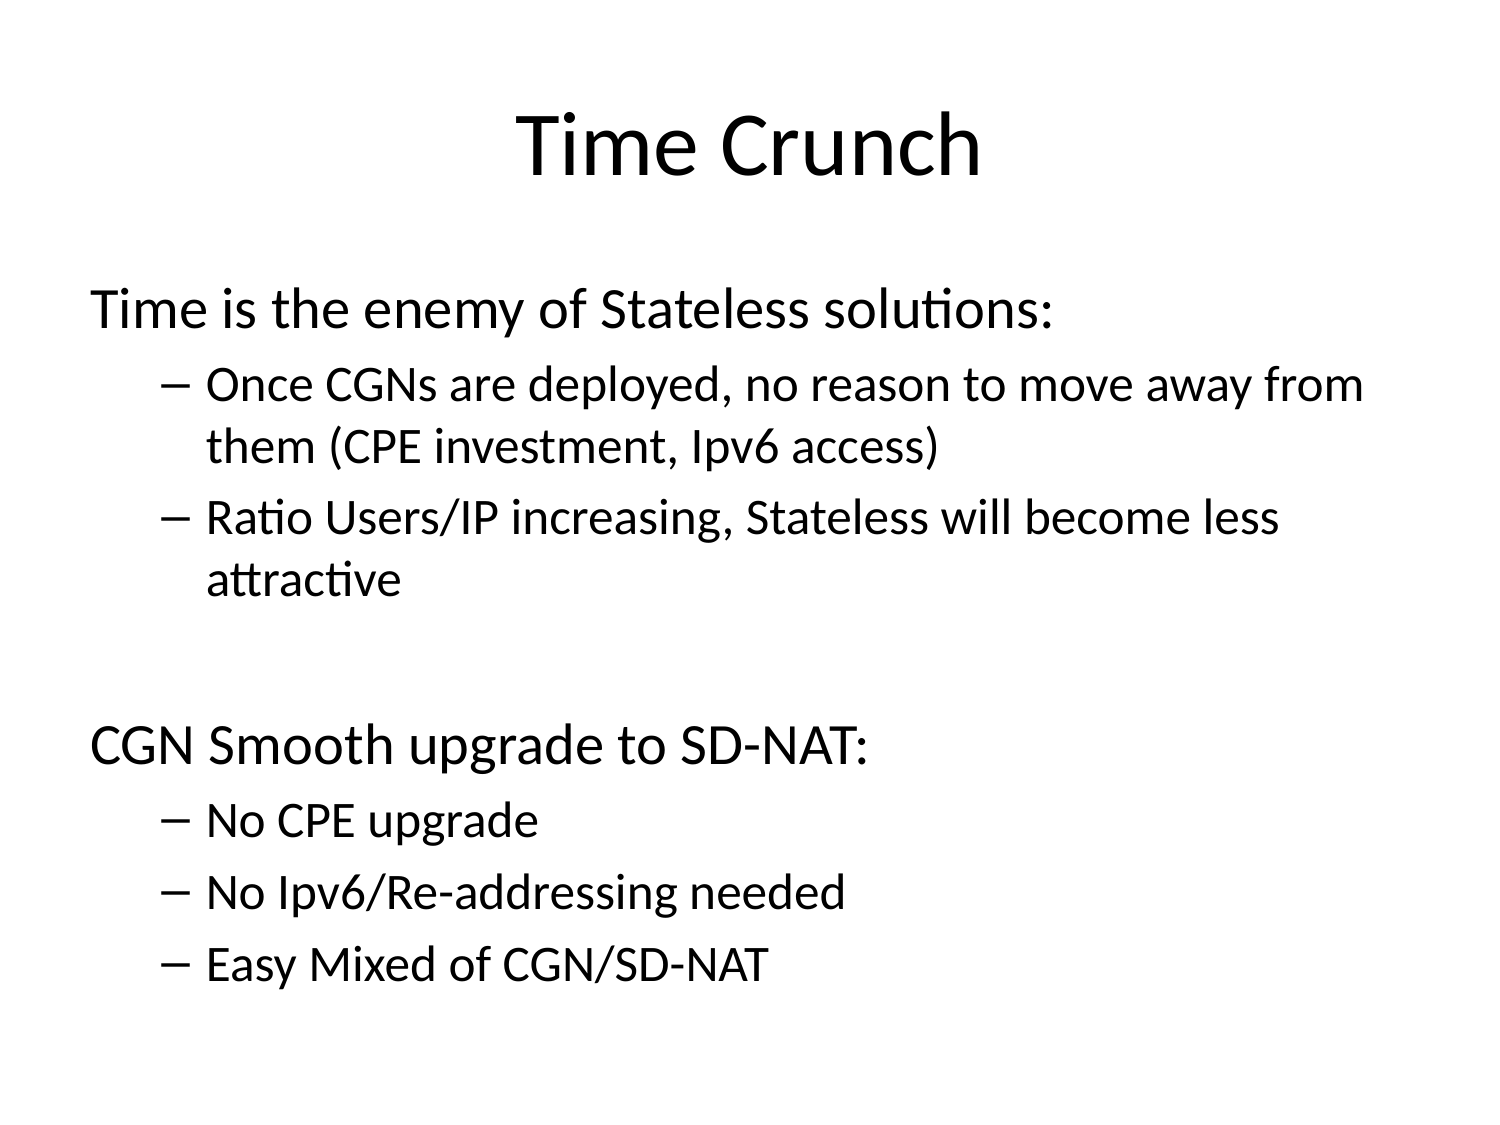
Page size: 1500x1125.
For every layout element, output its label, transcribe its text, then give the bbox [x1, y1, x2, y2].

list Time is the enemy of Stateless solutions: Once CGNs are deployed, no reason to move away from them (CPE investment, Ipv6 access) Ratio Users/IP increasing, Stateless will become less attractive CGN Smooth upgrade to SD-NAT: No CPE upgrade No Ipv6/Re-addressing needed Easy Mixed of CGN/SD-NAT [75, 262, 1425, 1005]
title Time Crunch [75, 45, 1425, 233]
